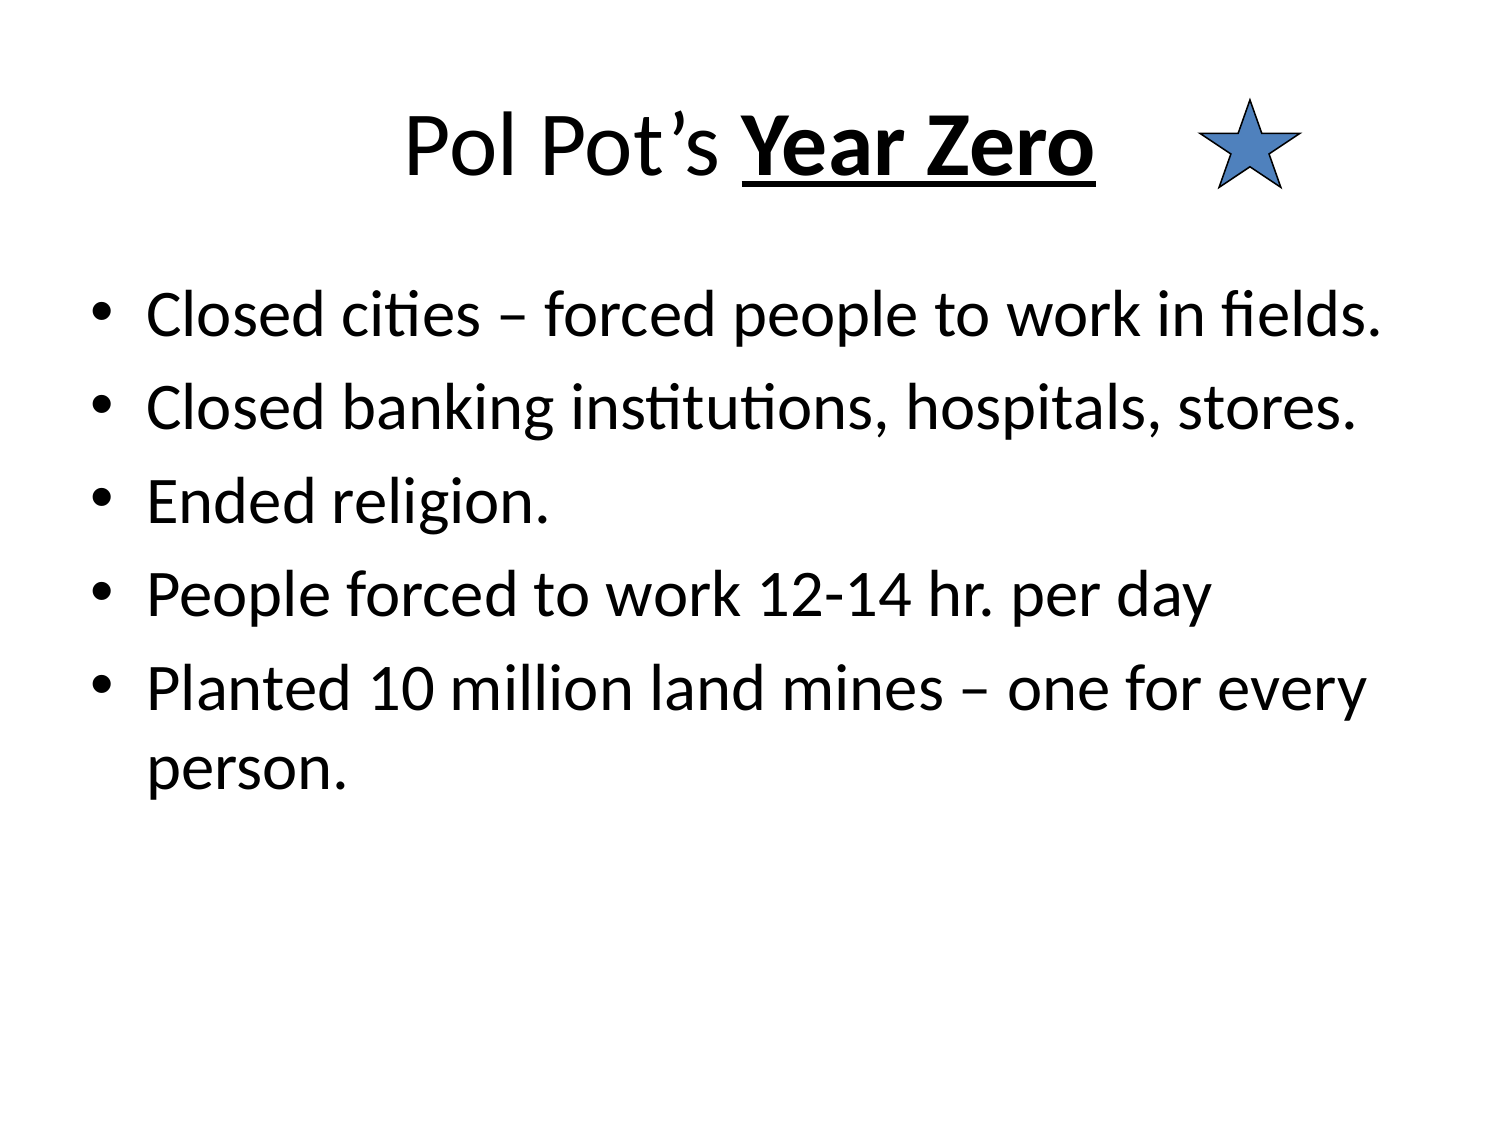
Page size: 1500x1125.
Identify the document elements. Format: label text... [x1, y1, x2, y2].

list Closed cities – forced people to work in fields. Closed banking institutions, hospitals, stores. Ended religion. People forced to work 12-14 hr. per day Planted 10 million land mines – one for every person. [75, 262, 1425, 1005]
text_box [1200, 99, 1300, 188]
title Pol Pot’s Year Zero [75, 45, 1425, 233]
